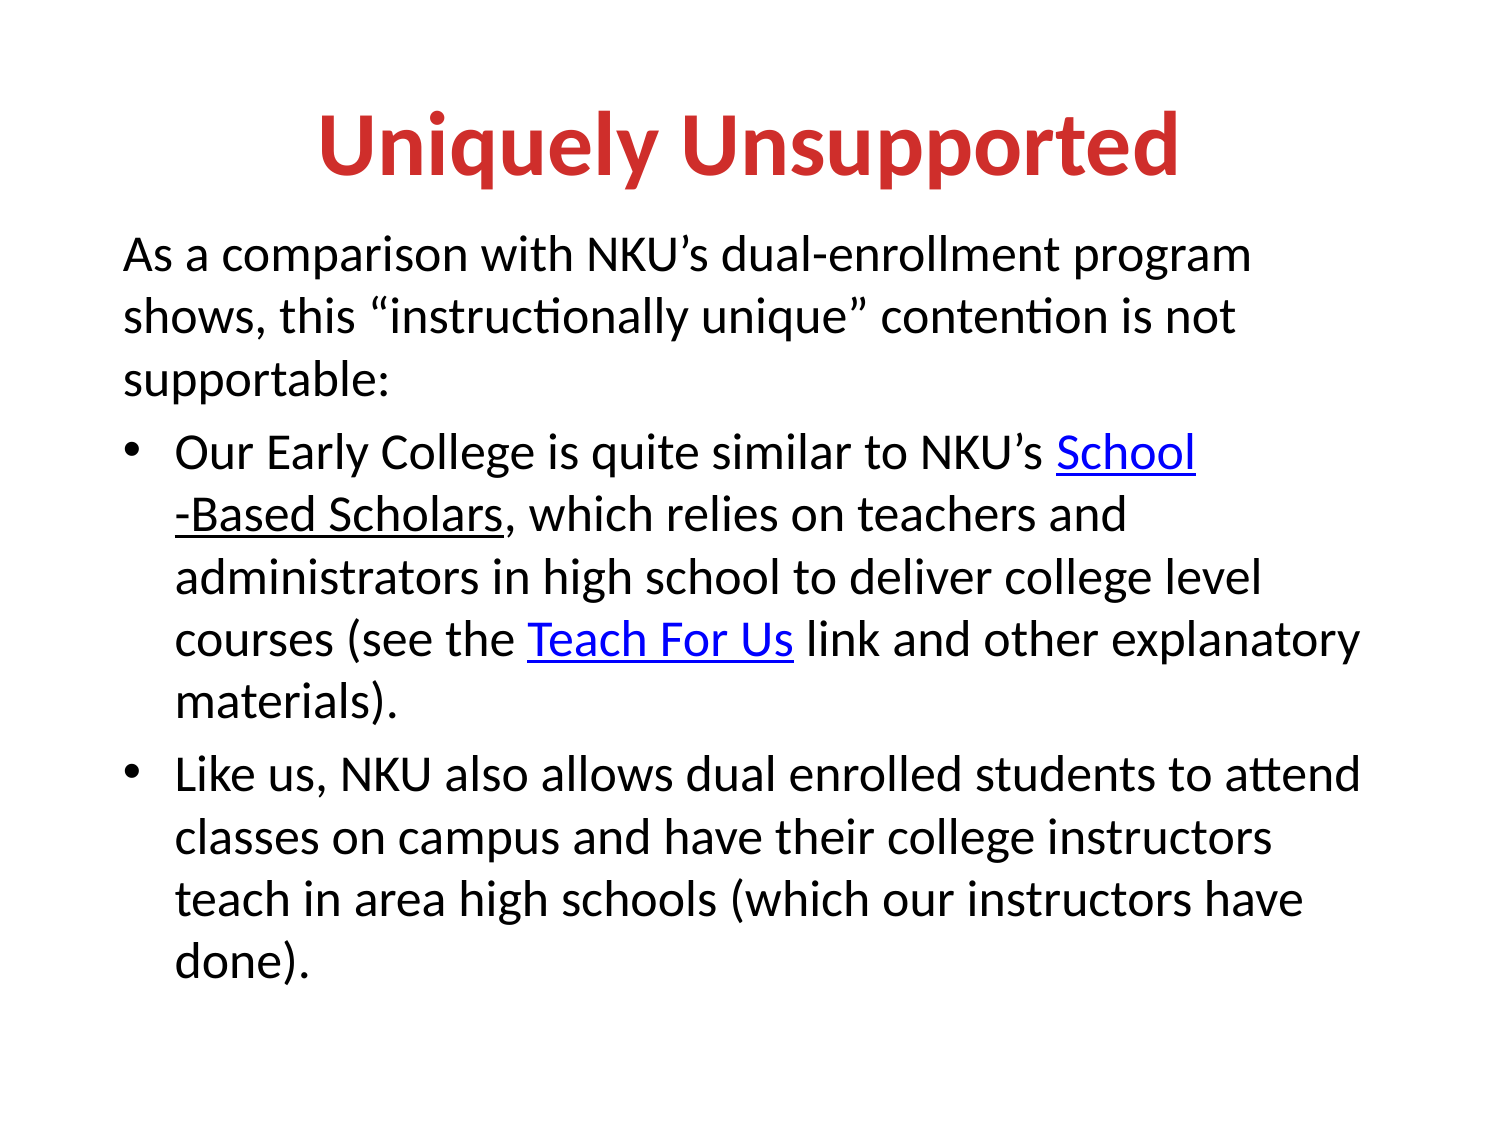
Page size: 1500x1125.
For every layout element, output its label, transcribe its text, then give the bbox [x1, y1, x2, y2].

list As a comparison with NKU’s dual-enrollment program shows, this “instructionally unique” contention is not supportable: Our Early College is quite similar to NKU’s School-Based Scholars, which relies on teachers and administrators in high school to deliver college level courses (see the Teach For Us link and other explanatory materials). Like us, NKU also allows dual enrolled students to attend classes on campus and have their college instructors teach in area high schools (which our instructors have done). [107, 212, 1394, 1005]
title Uniquely Unsupported [75, 45, 1425, 233]
